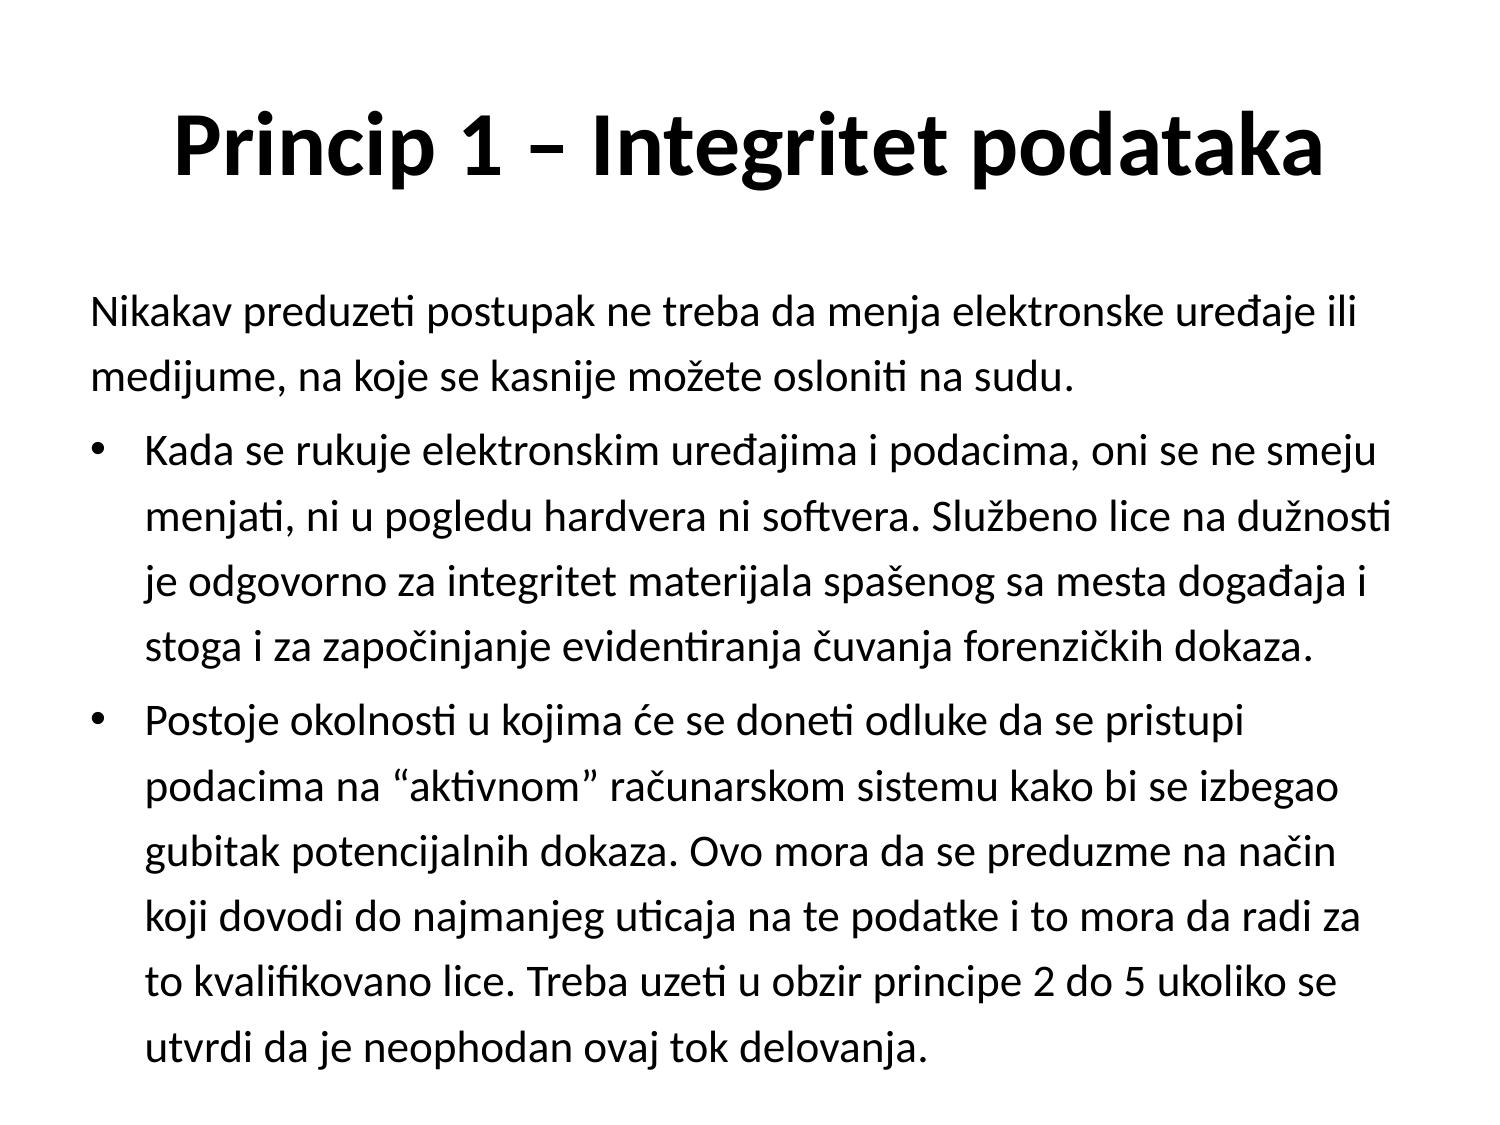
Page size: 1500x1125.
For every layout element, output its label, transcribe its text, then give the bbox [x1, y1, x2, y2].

title Princip 1 – Integritet podataka [75, 45, 1425, 233]
list Nikakav preduzeti postupak ne treba da menja elektronske uređaje ili medijume, na koje se kasnije možete osloniti na sudu. Kada se rukuje elektronskim uređajima i podacima, oni se ne smeju menjati, ni u pogledu hardvera ni softvera. Službeno lice na dužnosti je odgovorno za integritet materijala spašenog sa mesta događaja i stoga i za započinjanje evidentiranja čuvanja forenzičkih dokaza. Postoje okolnosti u kojima će se doneti odluke da se pristupi podacima na “aktivnom” računarskom sistemu kako bi se izbegao gubitak potencijalnih dokaza. Ovo mora da se preduzme na način koji dovodi do najmanjeg uticaja na te podatke i to mora da radi za to kvalifikovano lice. Treba uzeti u obzir principe 2 do 5 ukoliko se utvrdi da je neophodan ovaj tok delovanja. [75, 262, 1425, 1094]
